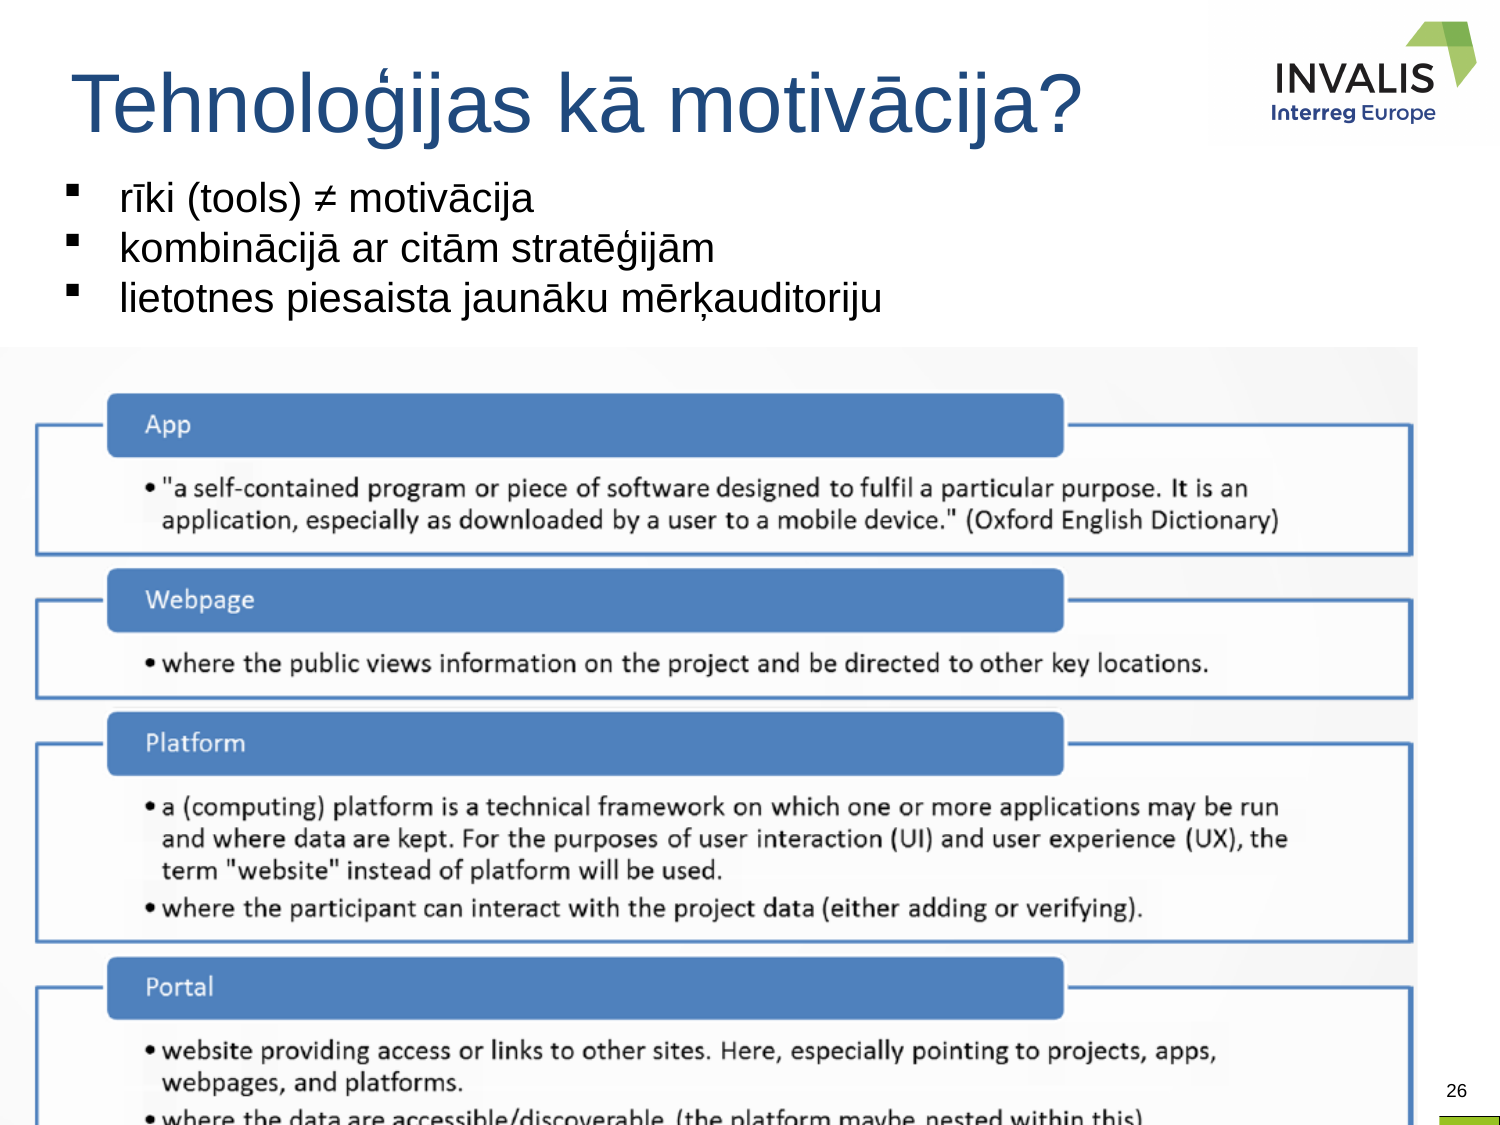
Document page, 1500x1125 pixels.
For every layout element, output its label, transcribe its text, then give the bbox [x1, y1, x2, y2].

picture [1208, 0, 1500, 146]
title Tehnoloģijas kā motivācija? [55, 52, 1406, 145]
picture [0, 347, 1440, 1125]
text_box rīki (tools) ≠ motivācija kombinācijā ar citām stratēģijām lietotnes piesaista jaunāku mērķauditoriju [48, 163, 1175, 328]
